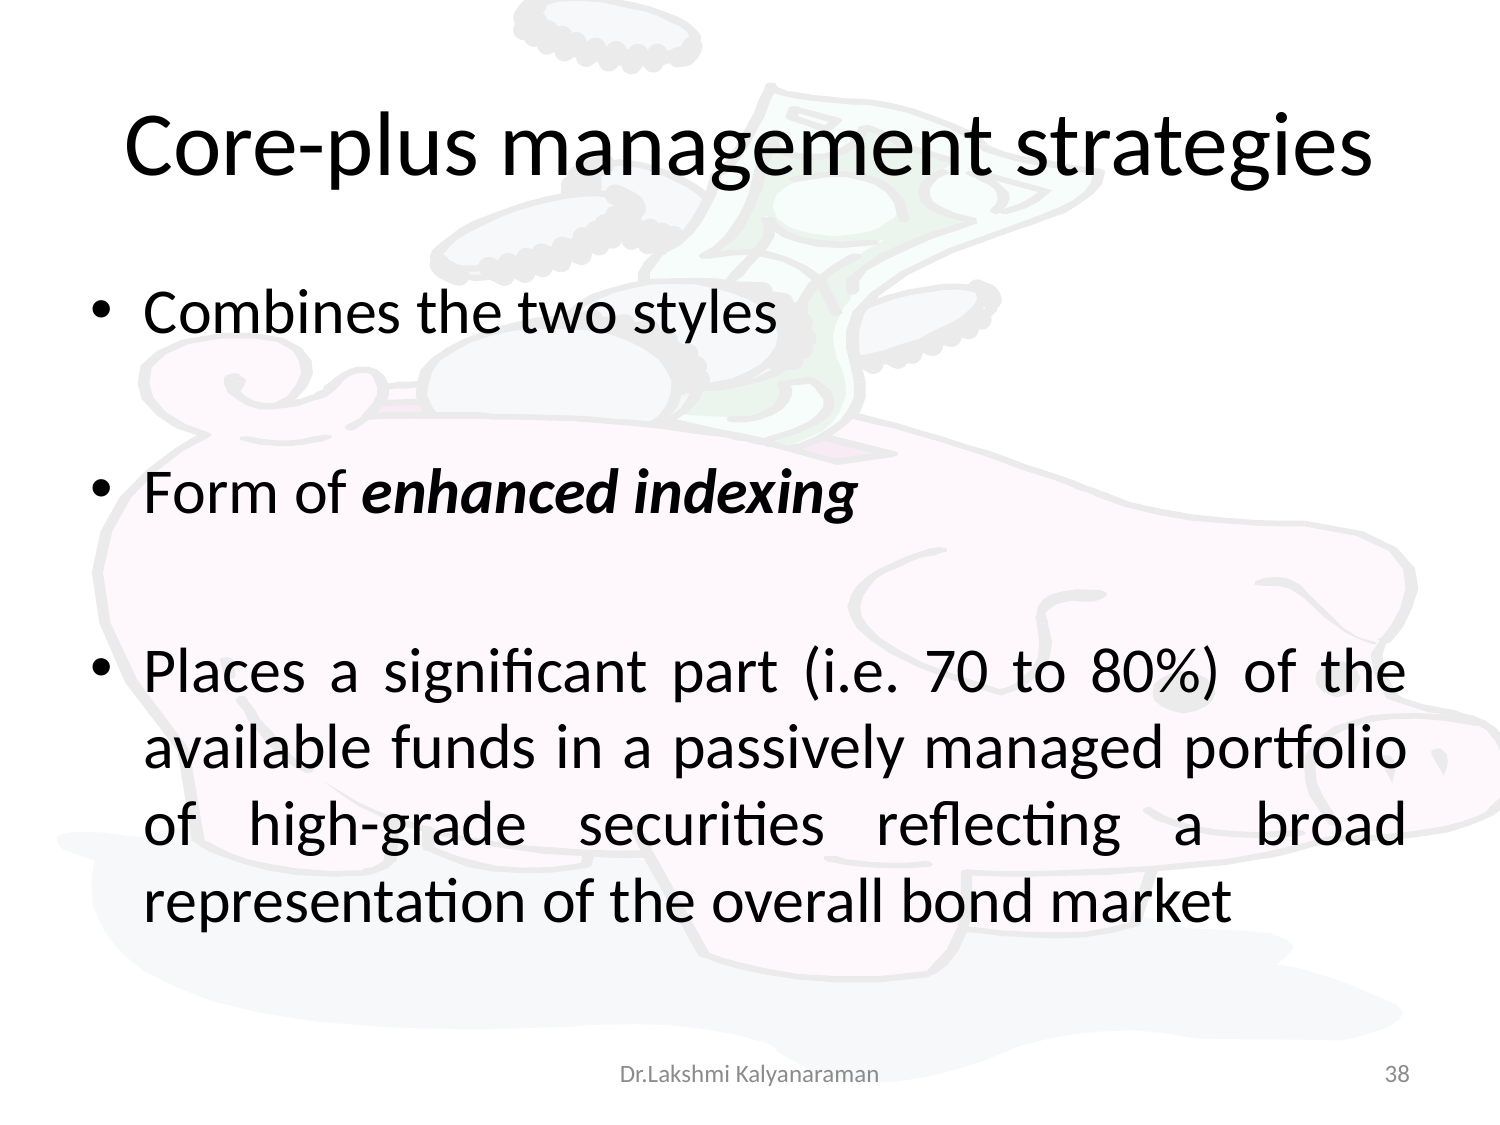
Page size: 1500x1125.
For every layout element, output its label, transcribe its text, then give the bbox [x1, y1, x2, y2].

footer Dr.Lakshmi Kalyanaraman [512, 1042, 988, 1103]
title Core-plus management strategies [75, 45, 1425, 233]
list Combines the two styles Form of enhanced indexing Places a significant part (i.e. 70 to 80%) of the available funds in a passively managed portfolio of high-grade securities reflecting a broad representation of the overall bond market [75, 262, 1425, 1005]
slide_number 38 [1074, 1042, 1425, 1103]
